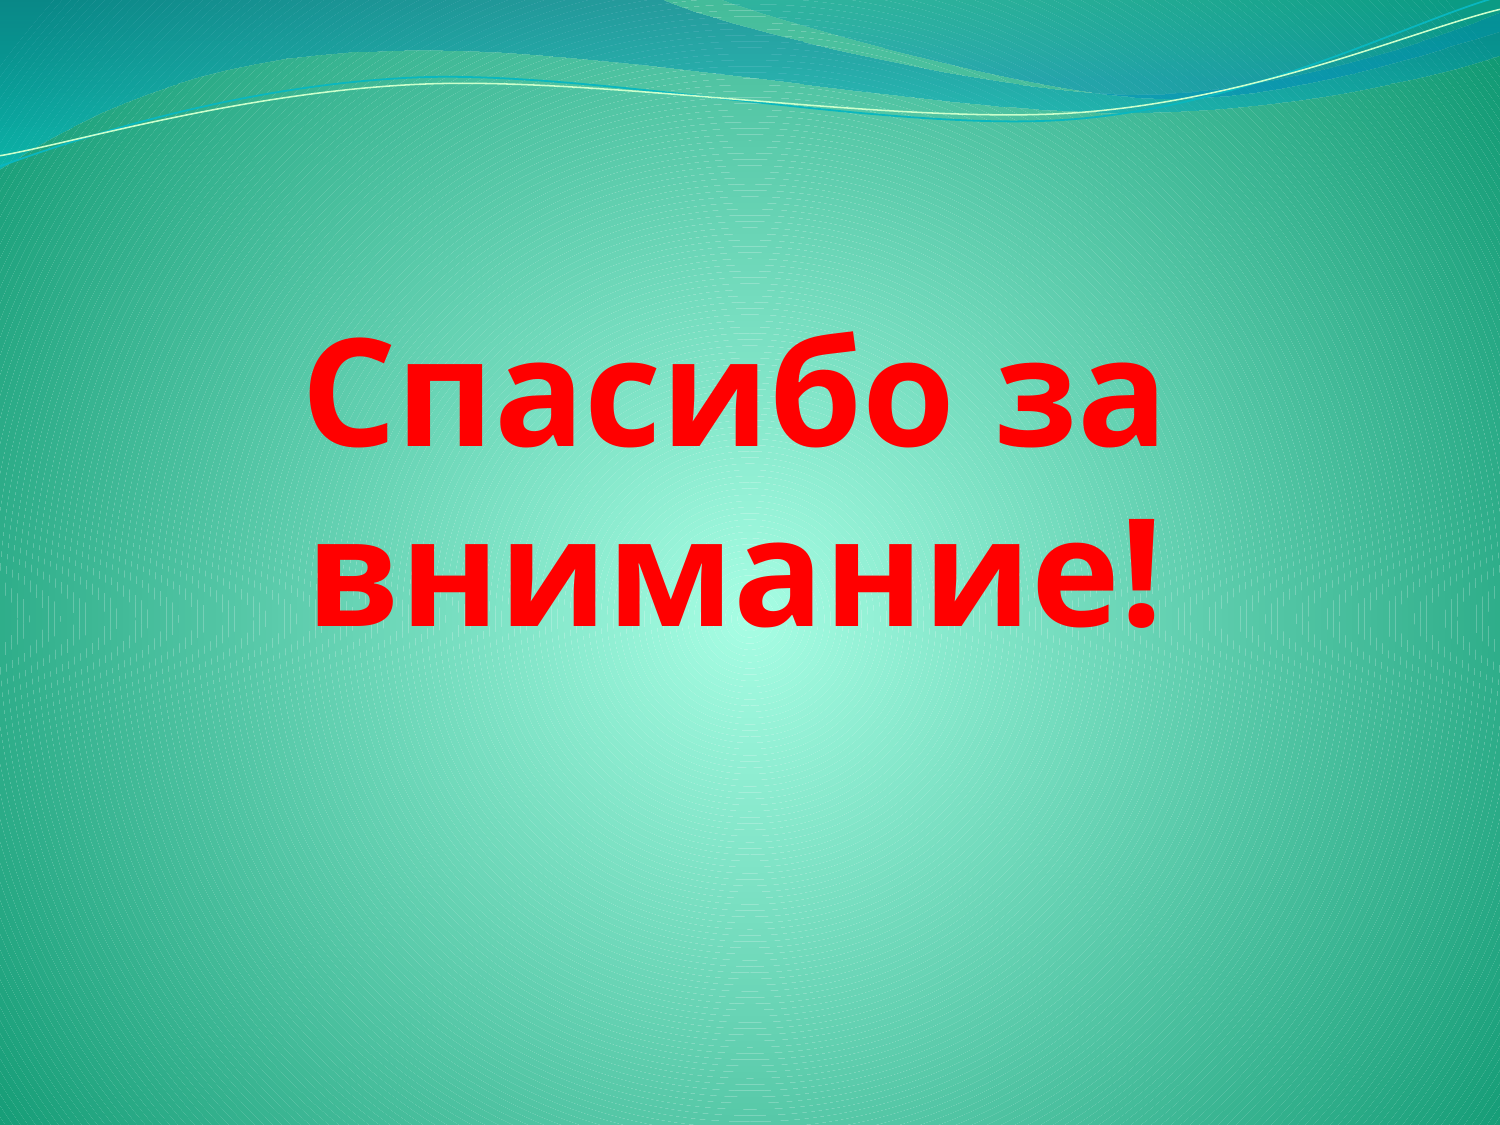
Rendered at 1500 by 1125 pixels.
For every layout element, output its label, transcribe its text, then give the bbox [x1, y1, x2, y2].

title Спасибо за внимание! [86, 216, 1383, 797]
